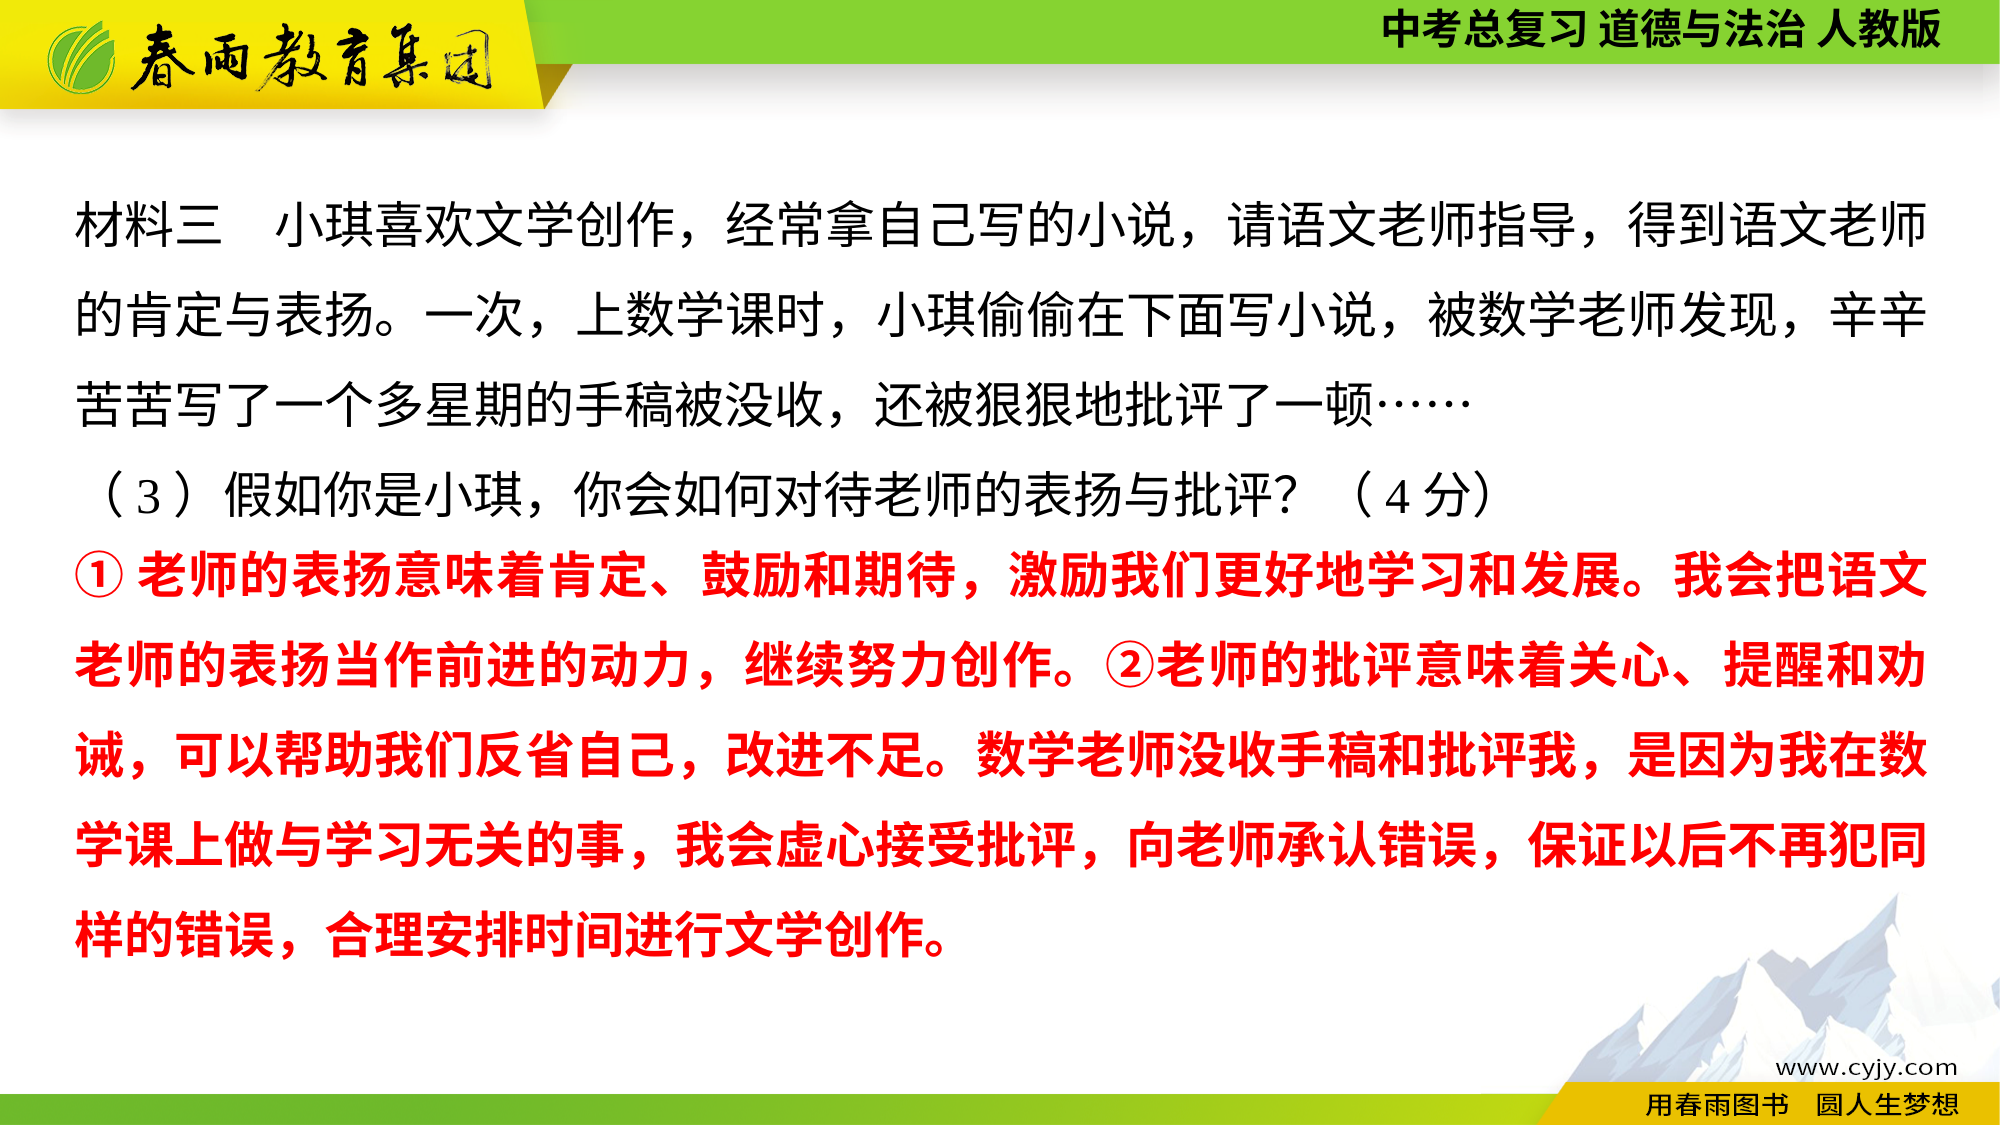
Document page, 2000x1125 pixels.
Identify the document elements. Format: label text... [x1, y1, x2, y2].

text_box ①老师的表扬意味着肯定、鼓励和期待，激励我们更好地学习和发展。我会把语文老师的表扬当作前进的动力，继续努力创作。②老师的批评意味着关心、提醒和劝诫，可以帮助我们反省自己，改进不足。数学老师没收手稿和批评我，是因为我在数学课上做与学习无关的事，我会虚心接受批评，向老师承认错误，保证以后不再犯同样的错误，合理安排时间进行文学创作。 [59, 506, 1944, 971]
list 材料三 小琪喜欢文学创作，经常拿自己写的小说，请语文老师指导，得到语文老师的肯定与表扬。一次，上数学课时，小琪偷偷在下面写小说，被数学老师发现，辛辛苦苦写了一个多星期的手稿被没收，还被狠狠地批评了一顿…… （3）假如你是小琪，你会如何对待老师的表扬与批评？（4分） [59, 156, 1944, 506]
picture [0, 0, 2000, 1125]
